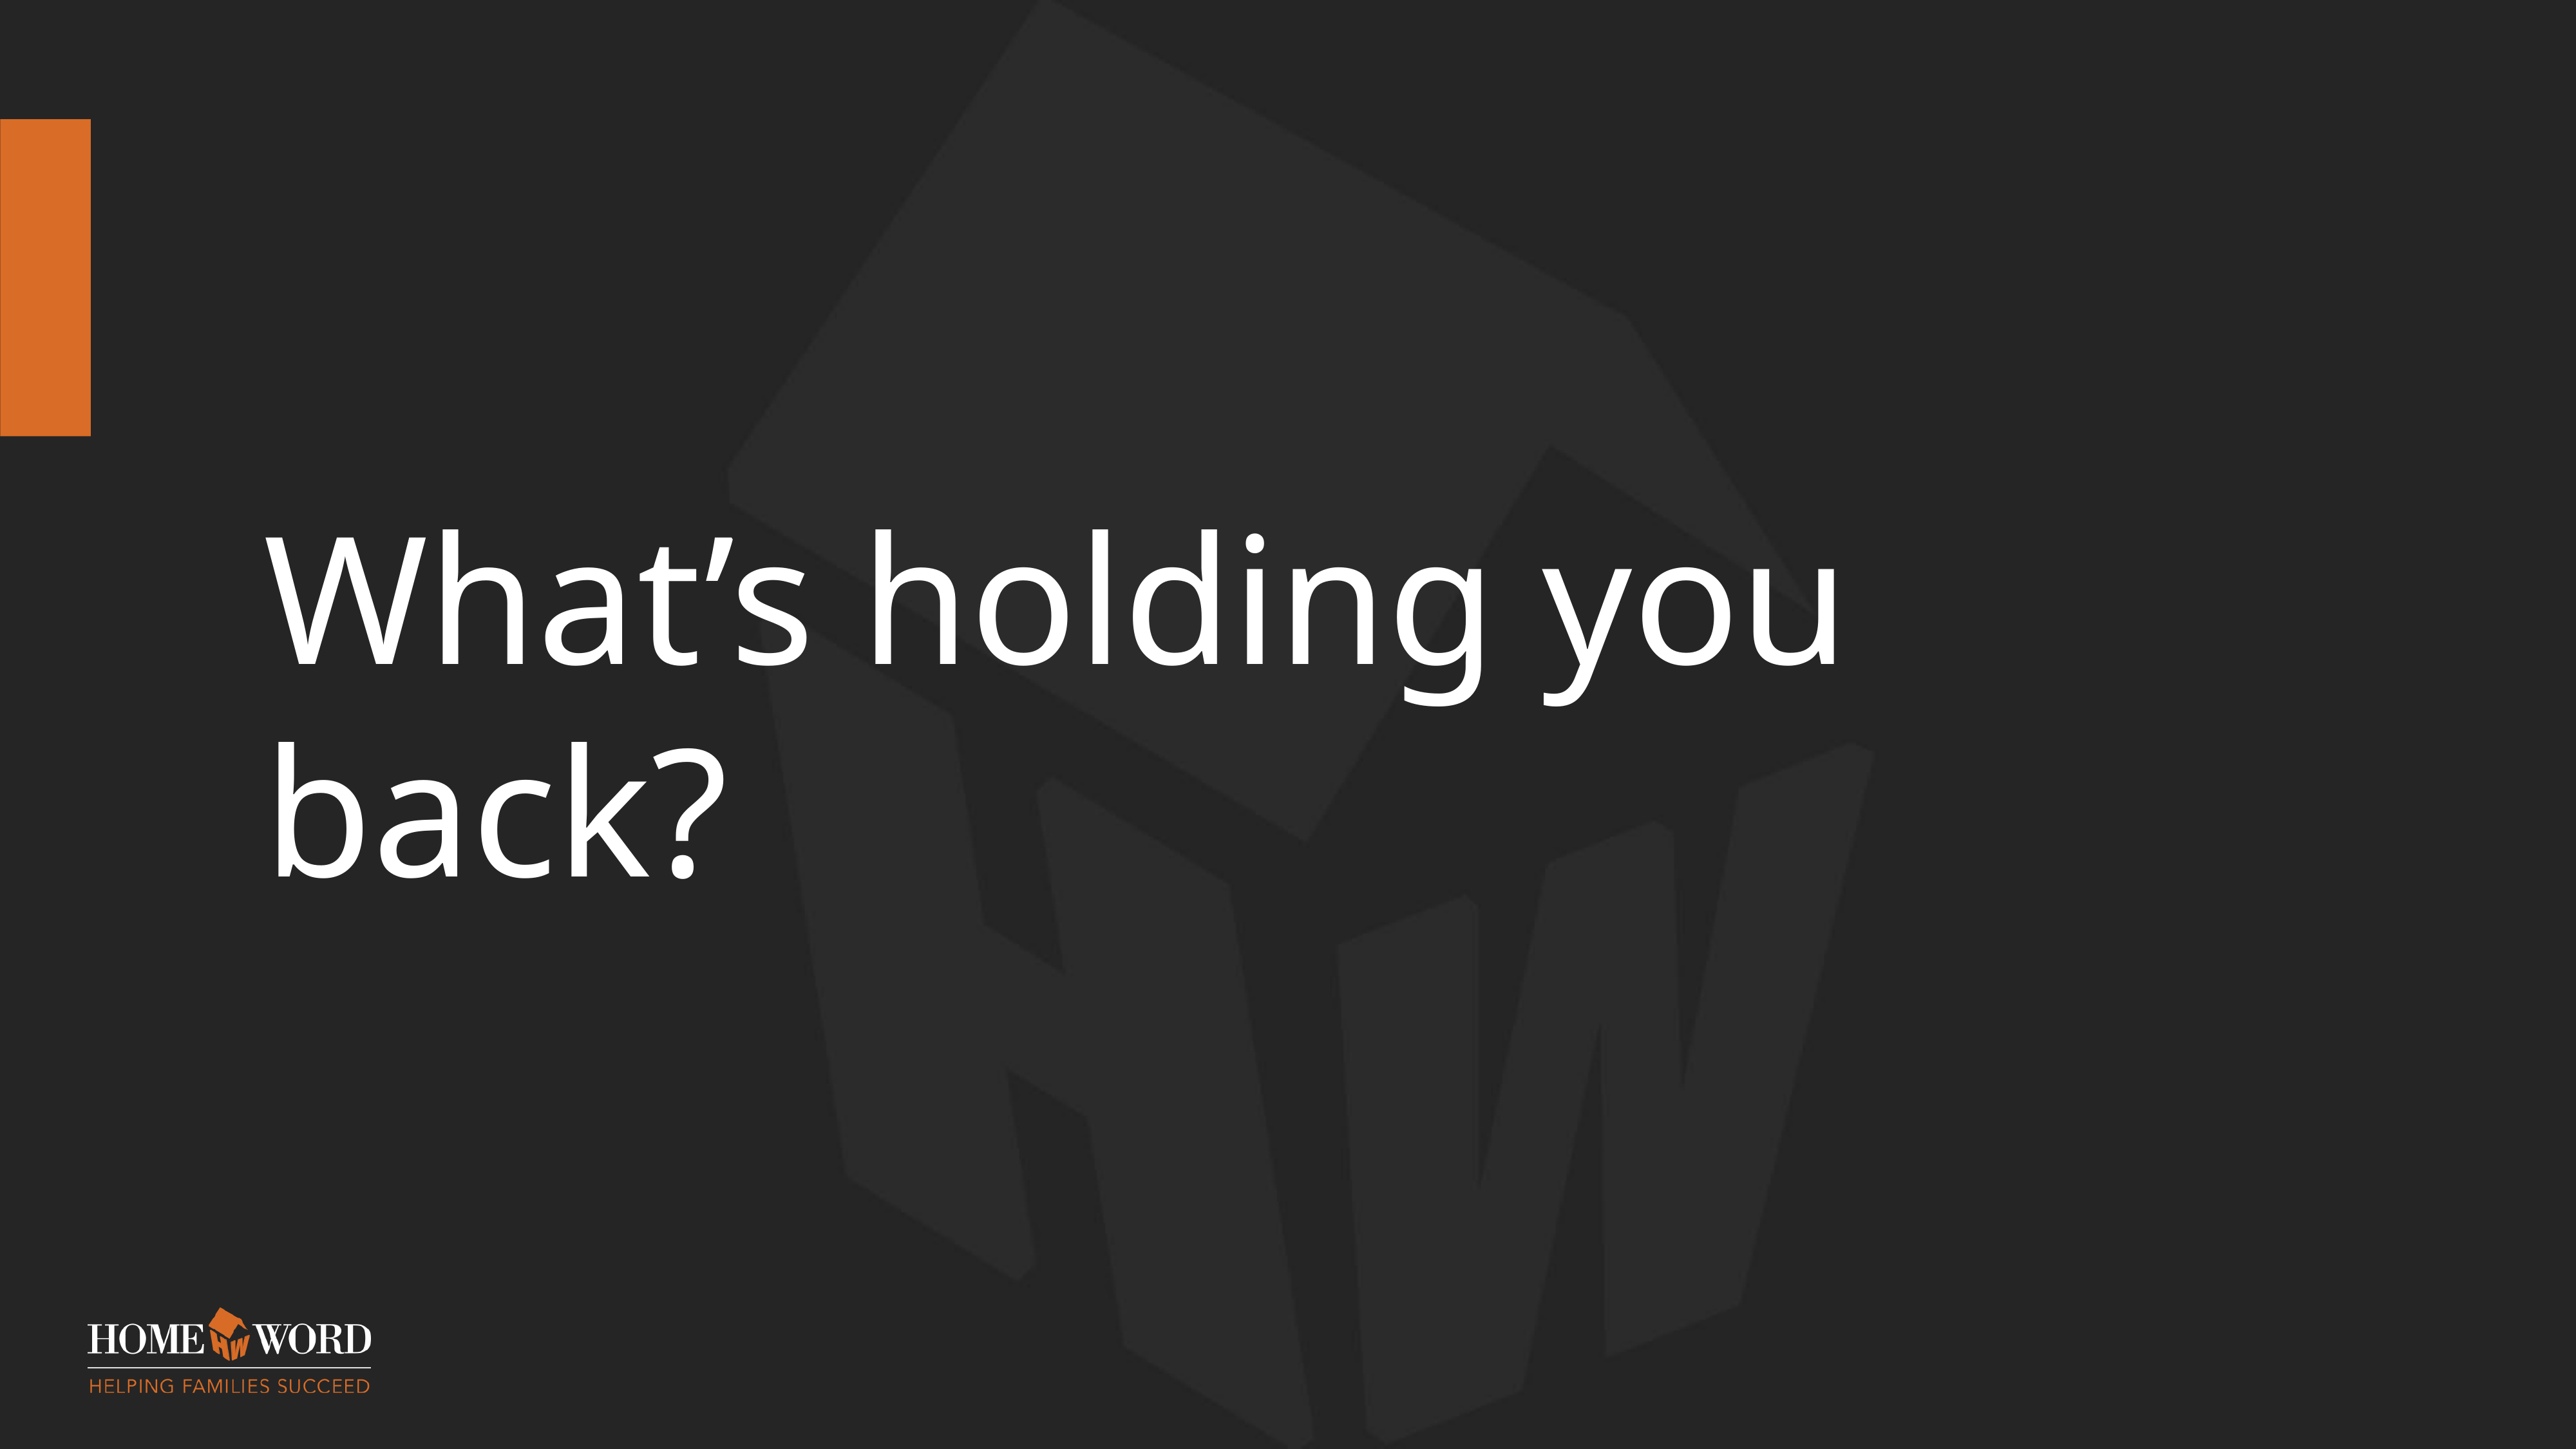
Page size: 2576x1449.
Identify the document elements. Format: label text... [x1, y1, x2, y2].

title What’s holding you back? [258, 482, 1940, 1198]
picture [0, 0, 2576, 1449]
